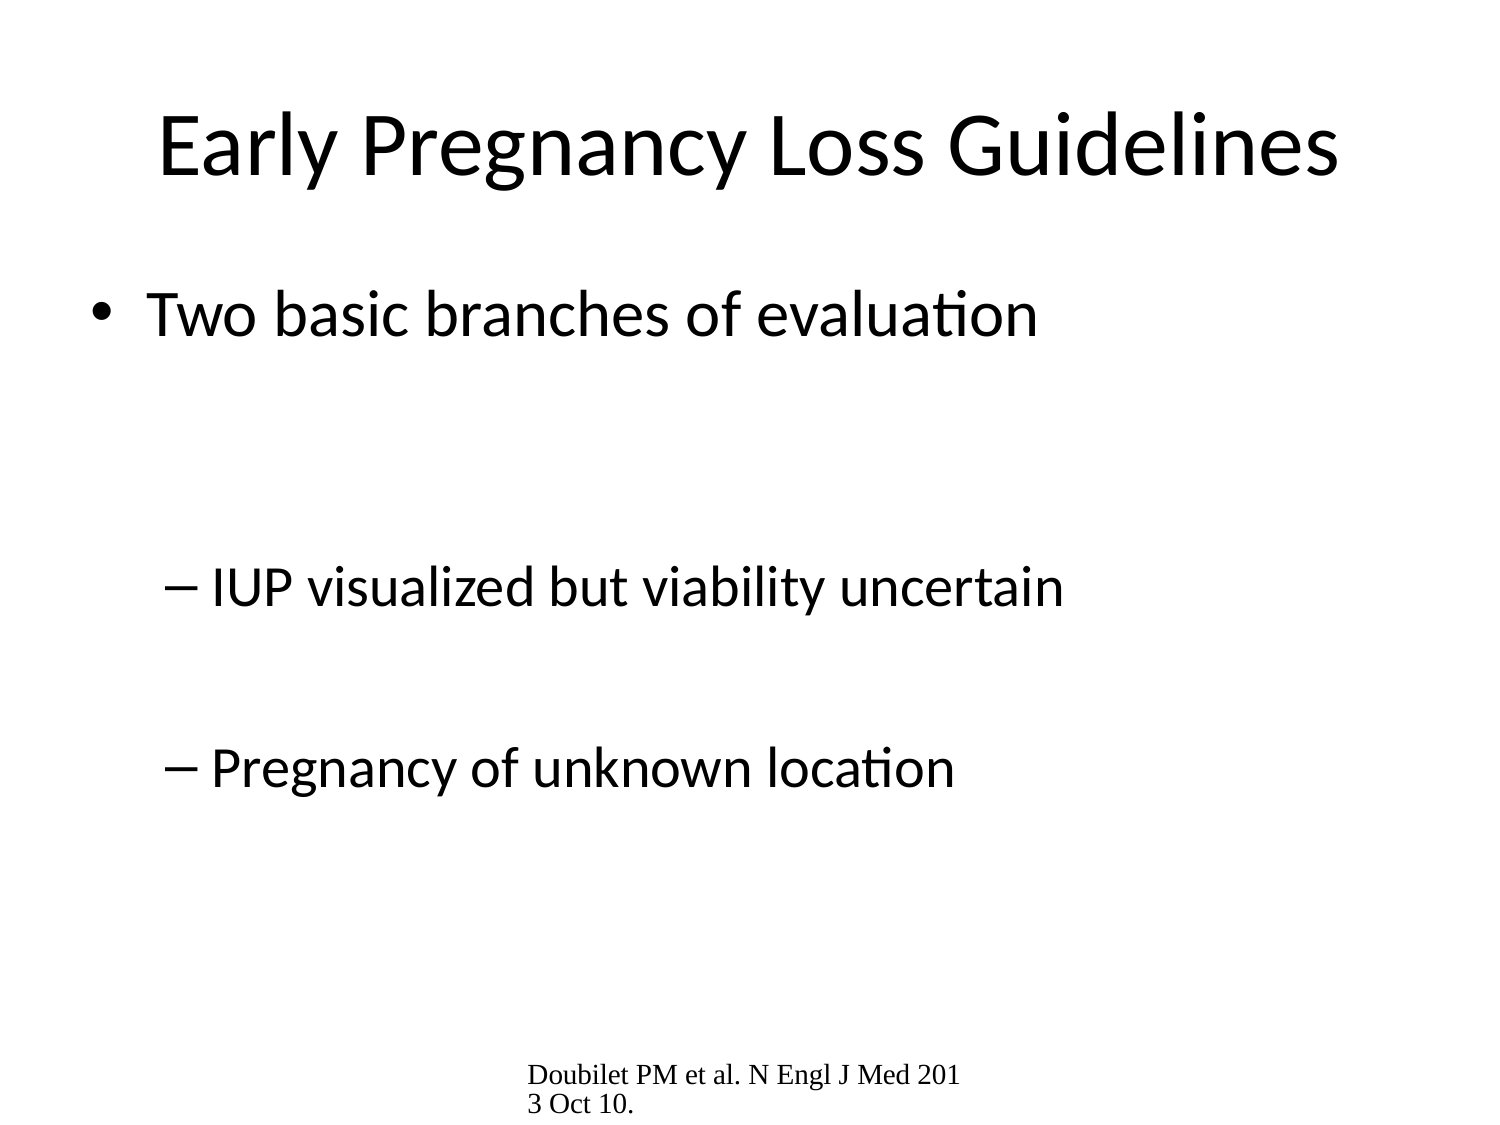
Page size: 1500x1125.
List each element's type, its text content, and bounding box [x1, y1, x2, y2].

title Early Pregnancy Loss Guidelines [75, 45, 1425, 233]
list Two basic branches of evaluation IUP visualized but viability uncertain Pregnancy of unknown location [75, 262, 1425, 1005]
footer Doubilet PM et al. N Engl J Med 2013 Oct 10. [512, 1042, 988, 1103]
